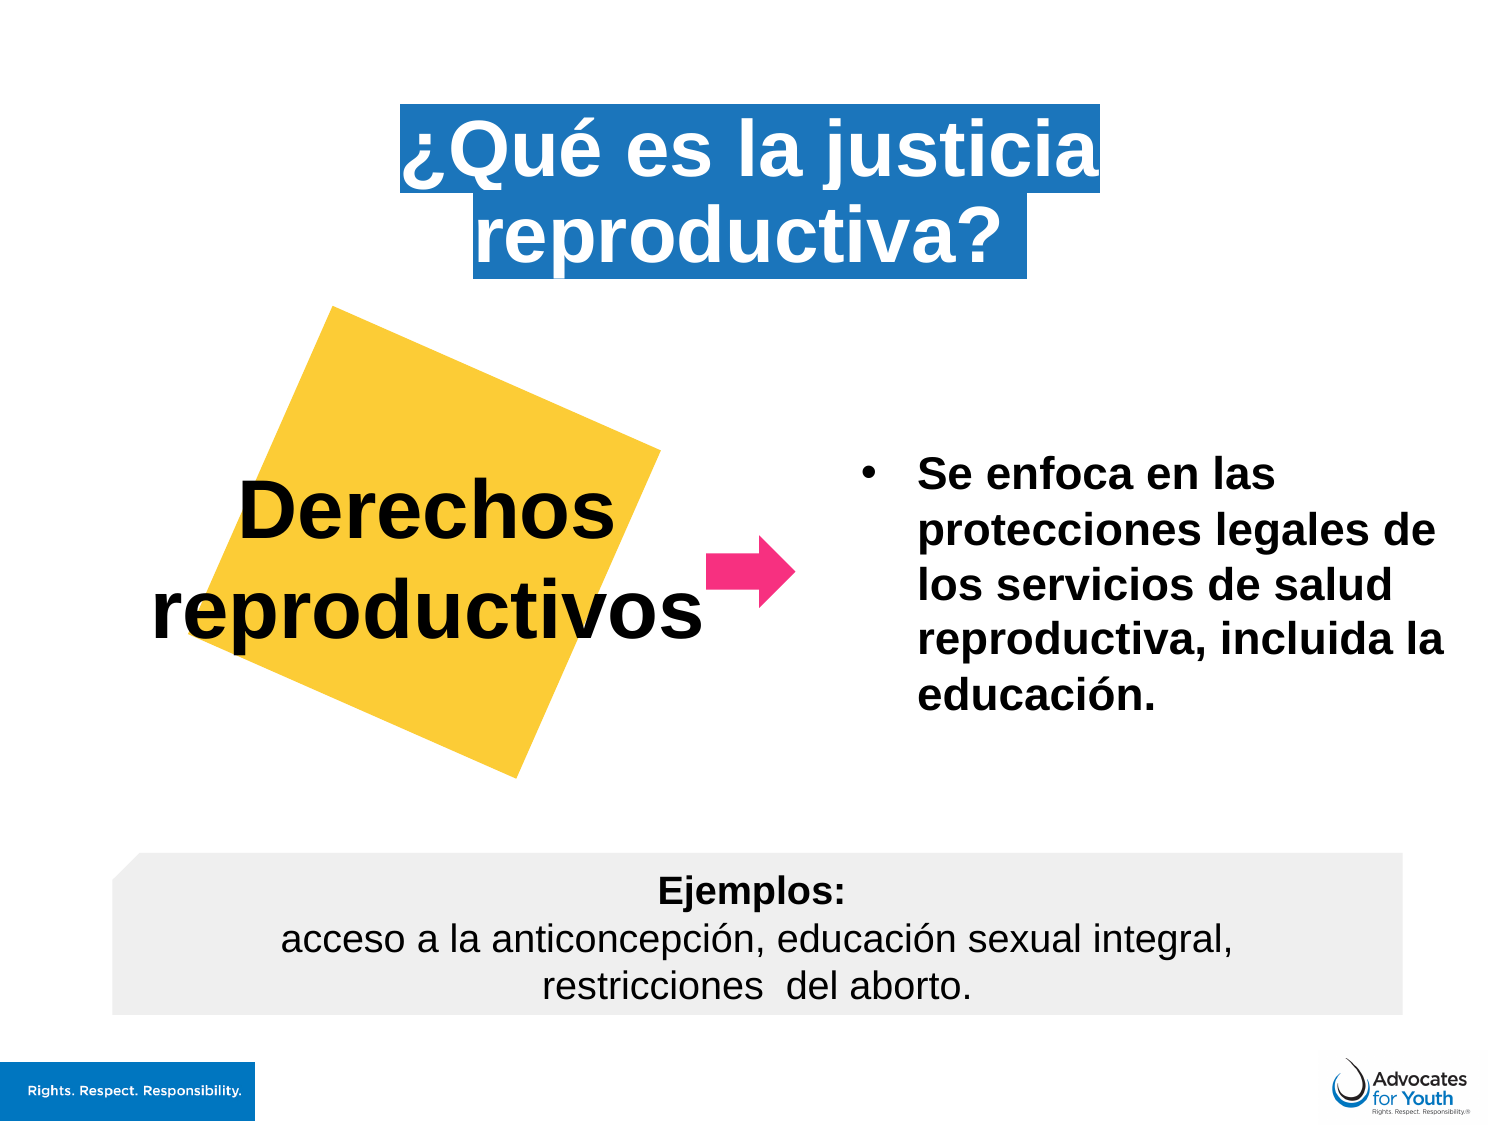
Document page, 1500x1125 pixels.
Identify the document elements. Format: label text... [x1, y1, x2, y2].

text_box Ejemplos: acceso a la anticoncepción, educación sexual integral, restricciones del aborto. [112, 857, 1403, 1016]
text_box [270, 305, 654, 447]
text_box [706, 535, 796, 608]
picture [0, 1062, 255, 1121]
text_box [253, 663, 568, 779]
text_box [135, 852, 1403, 857]
title ¿Qué es la justicia reproductiva? [112, 99, 1388, 288]
text_box Derechos reproductivos [118, 447, 737, 663]
text_box Se enfoca en las protecciones legales de los servicios de salud reproductiva, incluida la educación. [845, 436, 1500, 777]
picture [1318, 1050, 1488, 1125]
